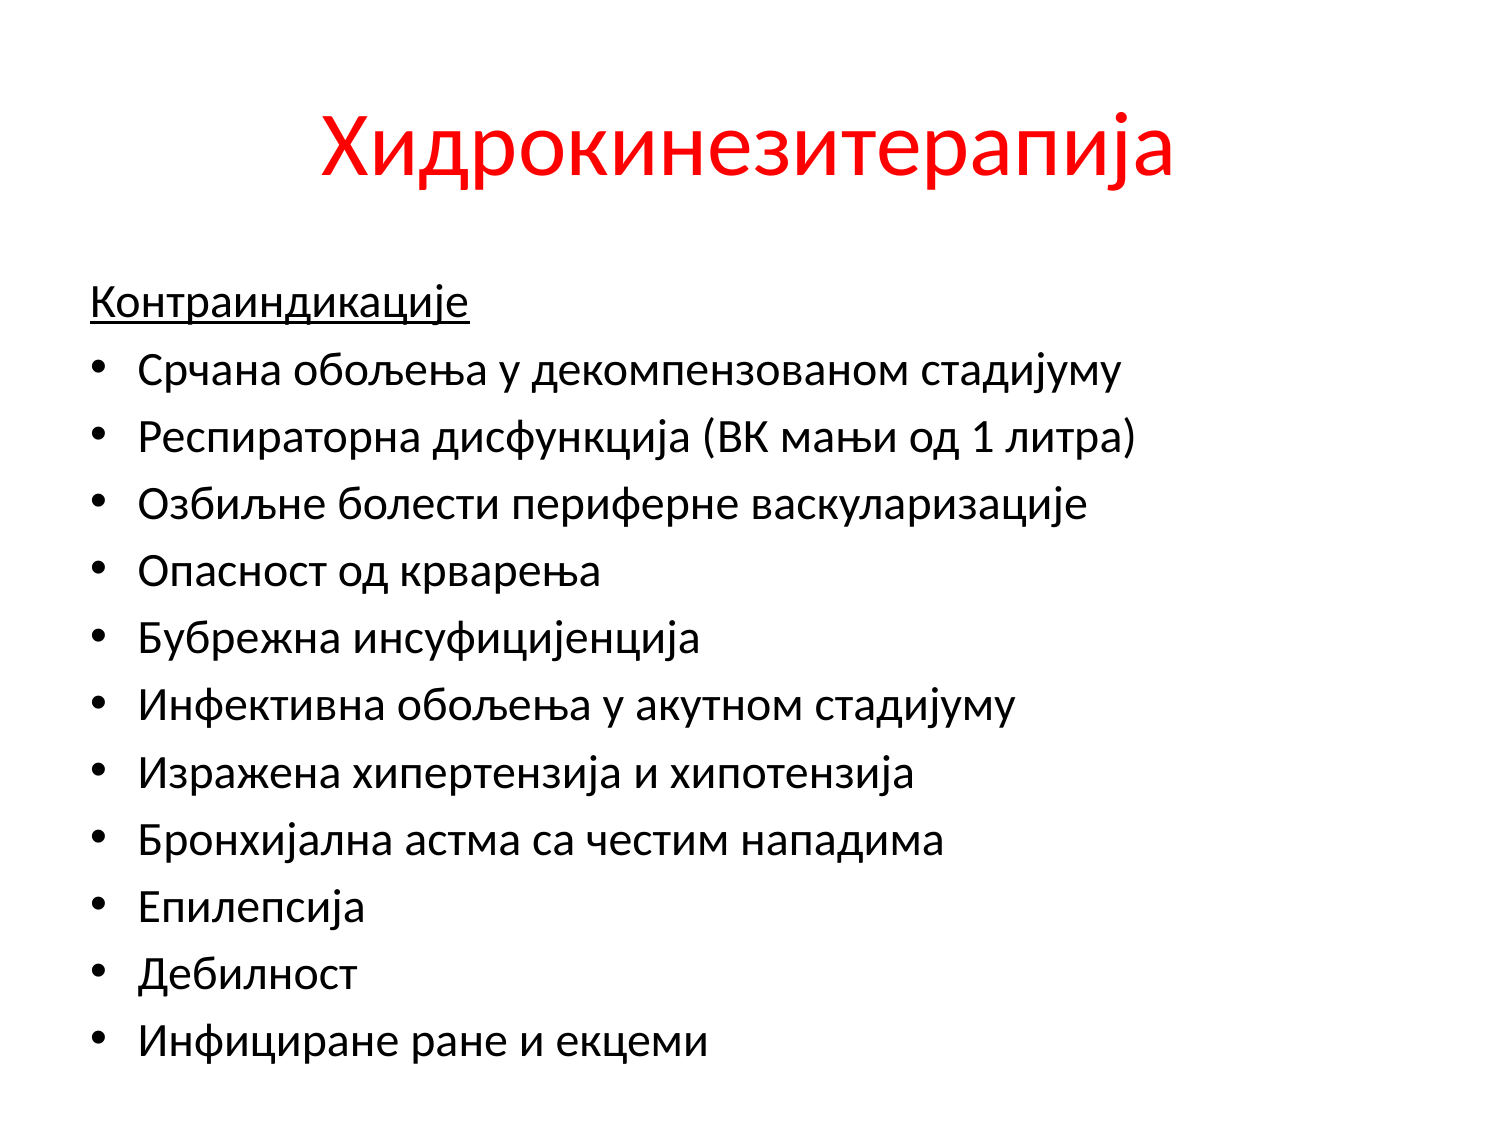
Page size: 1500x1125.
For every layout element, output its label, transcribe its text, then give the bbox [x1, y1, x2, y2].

list Контраиндикације Срчана обољења у декомпензованом стадијуму Респираторна дисфункција (ВК мањи од 1 литра) Озбиљне болести периферне васкуларизације Опасност од крварења Бубрежна инсуфицијенција Инфективна обољења у акутном стадијуму Изражена хипертензија и хипотензија Бронхијална астма са честим нападима Епилепсија Дебилност Инфициране ране и екцеми [75, 262, 1459, 1083]
title Хидрокинезитерапија [75, 45, 1425, 233]
